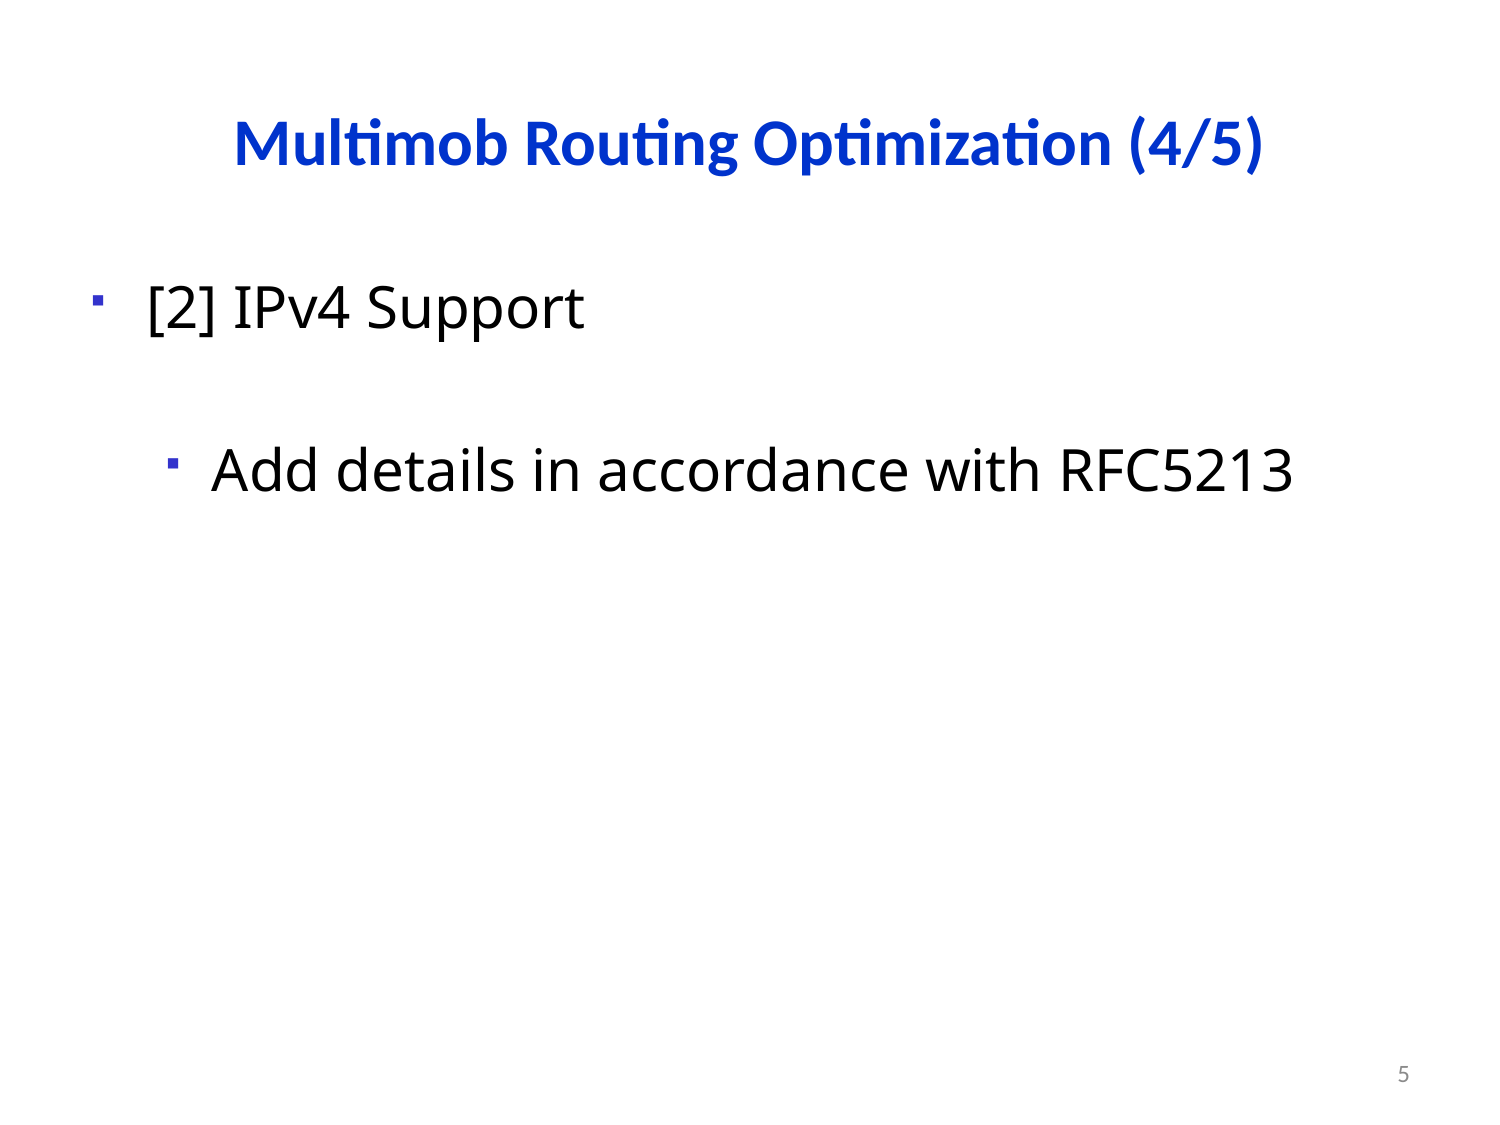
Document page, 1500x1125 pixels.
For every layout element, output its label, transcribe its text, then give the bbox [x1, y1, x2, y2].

title Multimob Routing Optimization (4/5) [74, 44, 1426, 233]
slide_number 5 [1074, 1042, 1425, 1103]
list [2] IPv4 Support Add details in accordance with RFC5213 [74, 262, 1426, 1006]
